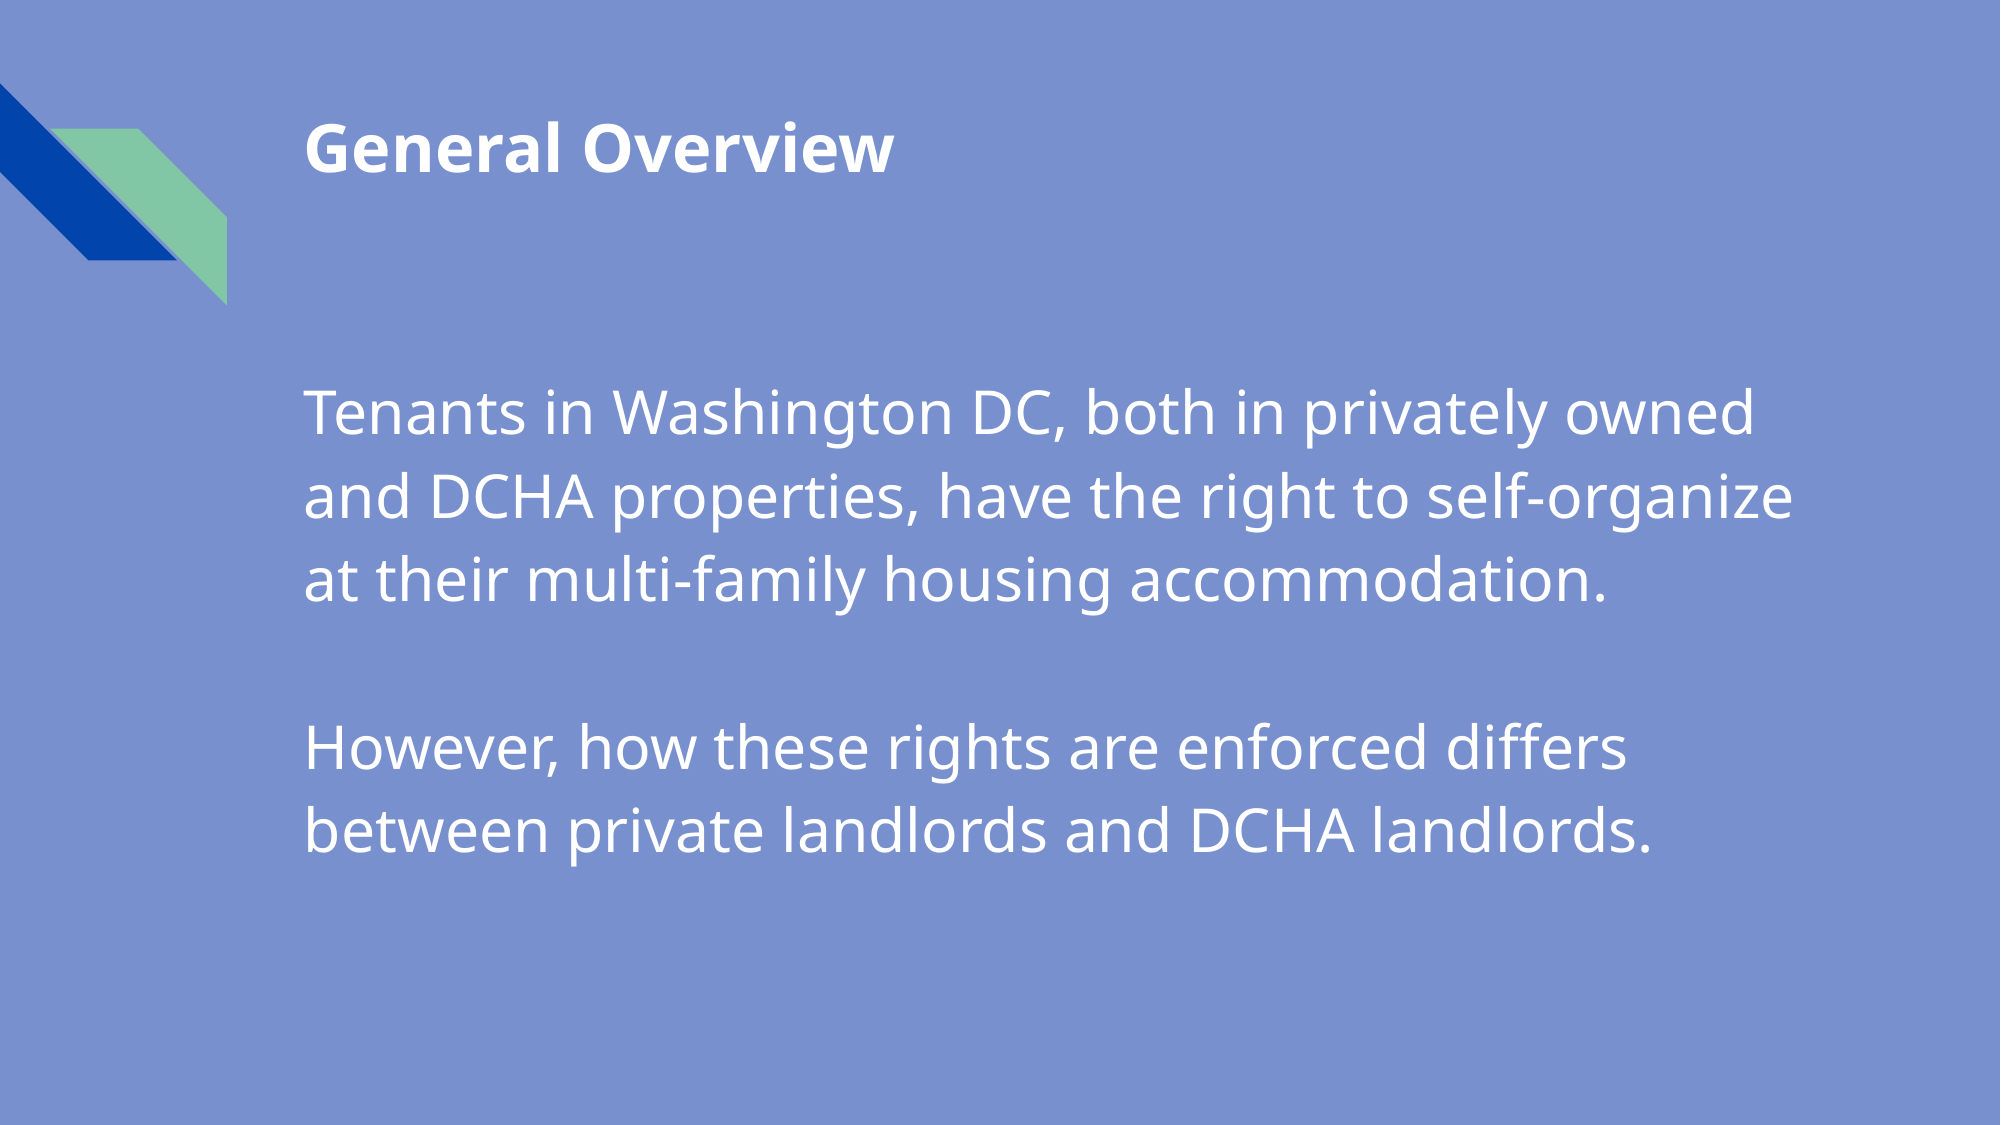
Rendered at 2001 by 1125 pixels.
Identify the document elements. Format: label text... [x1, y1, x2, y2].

list Tenants in Washington DC, both in privately owned and DCHA properties, have the right to self-organize at their multi-family housing accommodation. However, how these rights are enforced differs between private landlords and DCHA landlords. ://code.dccouncil.us/us/dc/council/code/sections/42-3505.06.html [283, 342, 1824, 980]
title General Overview [283, 86, 1824, 287]
